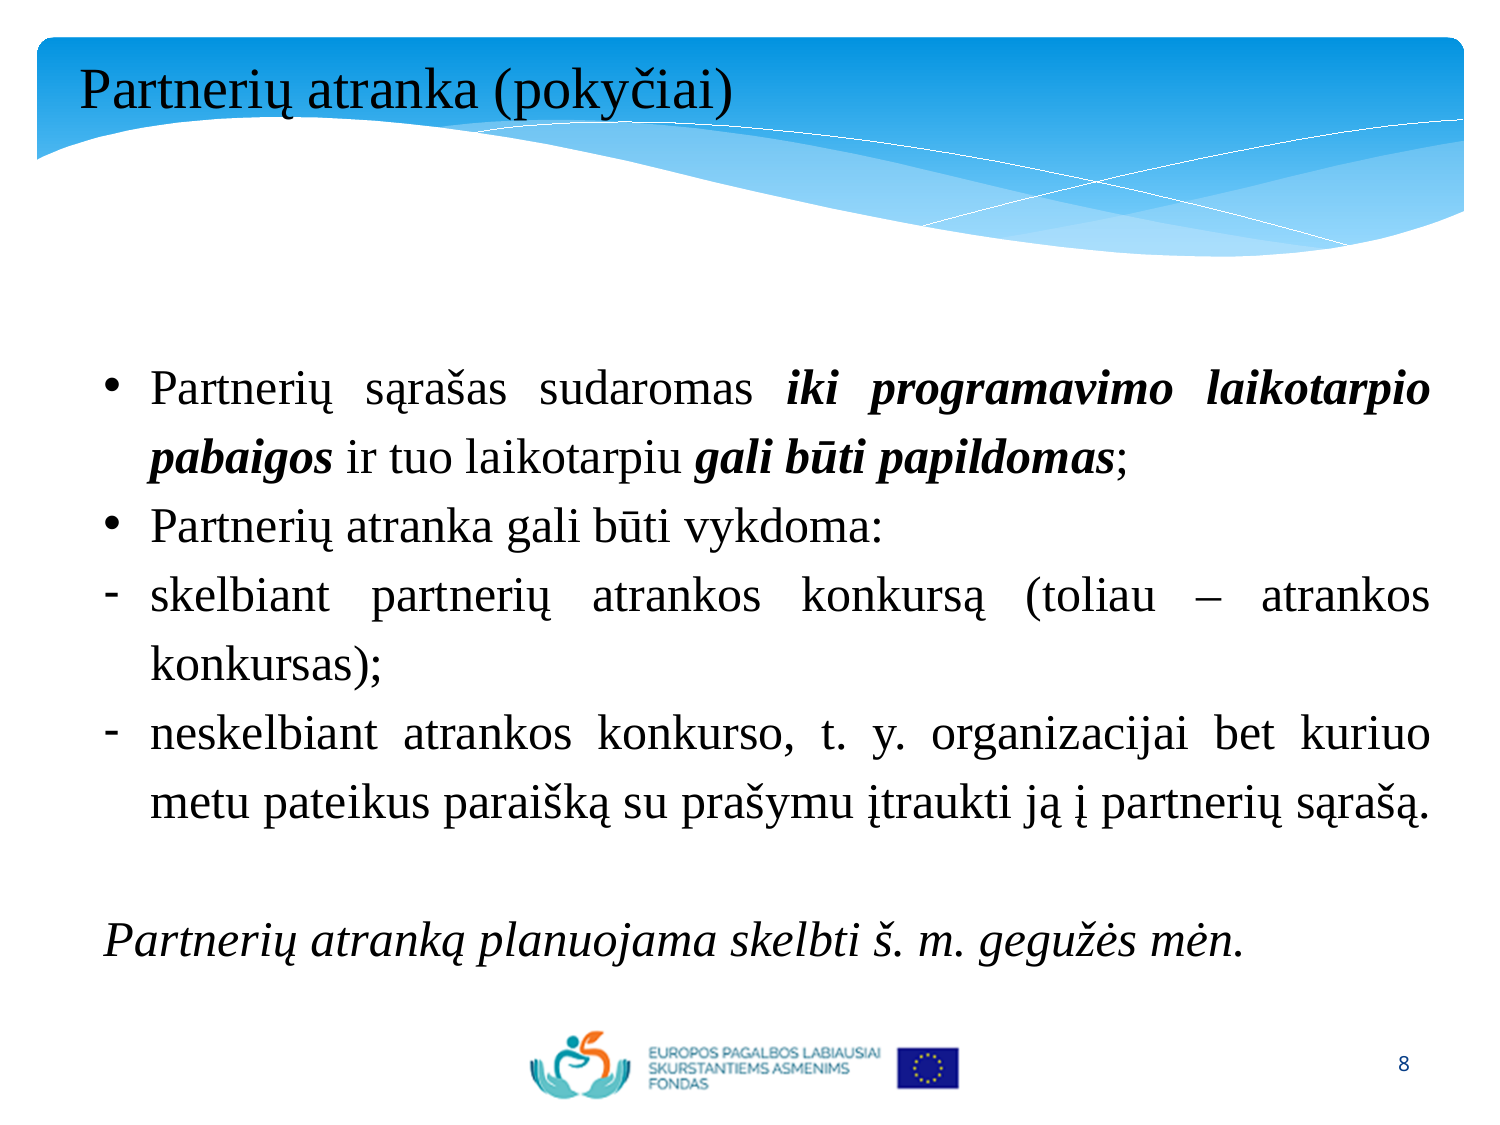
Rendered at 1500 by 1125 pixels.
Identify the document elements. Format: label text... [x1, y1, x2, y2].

text_box Partnerių sąrašas sudaromas iki programavimo laikotarpio pabaigos ir tuo laikotarpiu gali būti papildomas; Partnerių atranka gali būti vykdoma: skelbiant partnerių atrankos konkursą (toliau – atrankos konkursas); neskelbiant atrankos konkurso, t. y. organizacijai bet kuriuo metu pateikus paraišką su prašymu įtraukti ją į partnerių sąrašą. Partnerių atranką planuojama skelbti š. m. gegužės mėn. [88, 338, 1447, 1043]
text_box Partnerių atranka (pokyčiai) [64, 42, 1500, 128]
text_box [41, 172, 1447, 368]
slide_number 8 [1234, 1043, 1425, 1095]
picture [522, 1019, 970, 1110]
